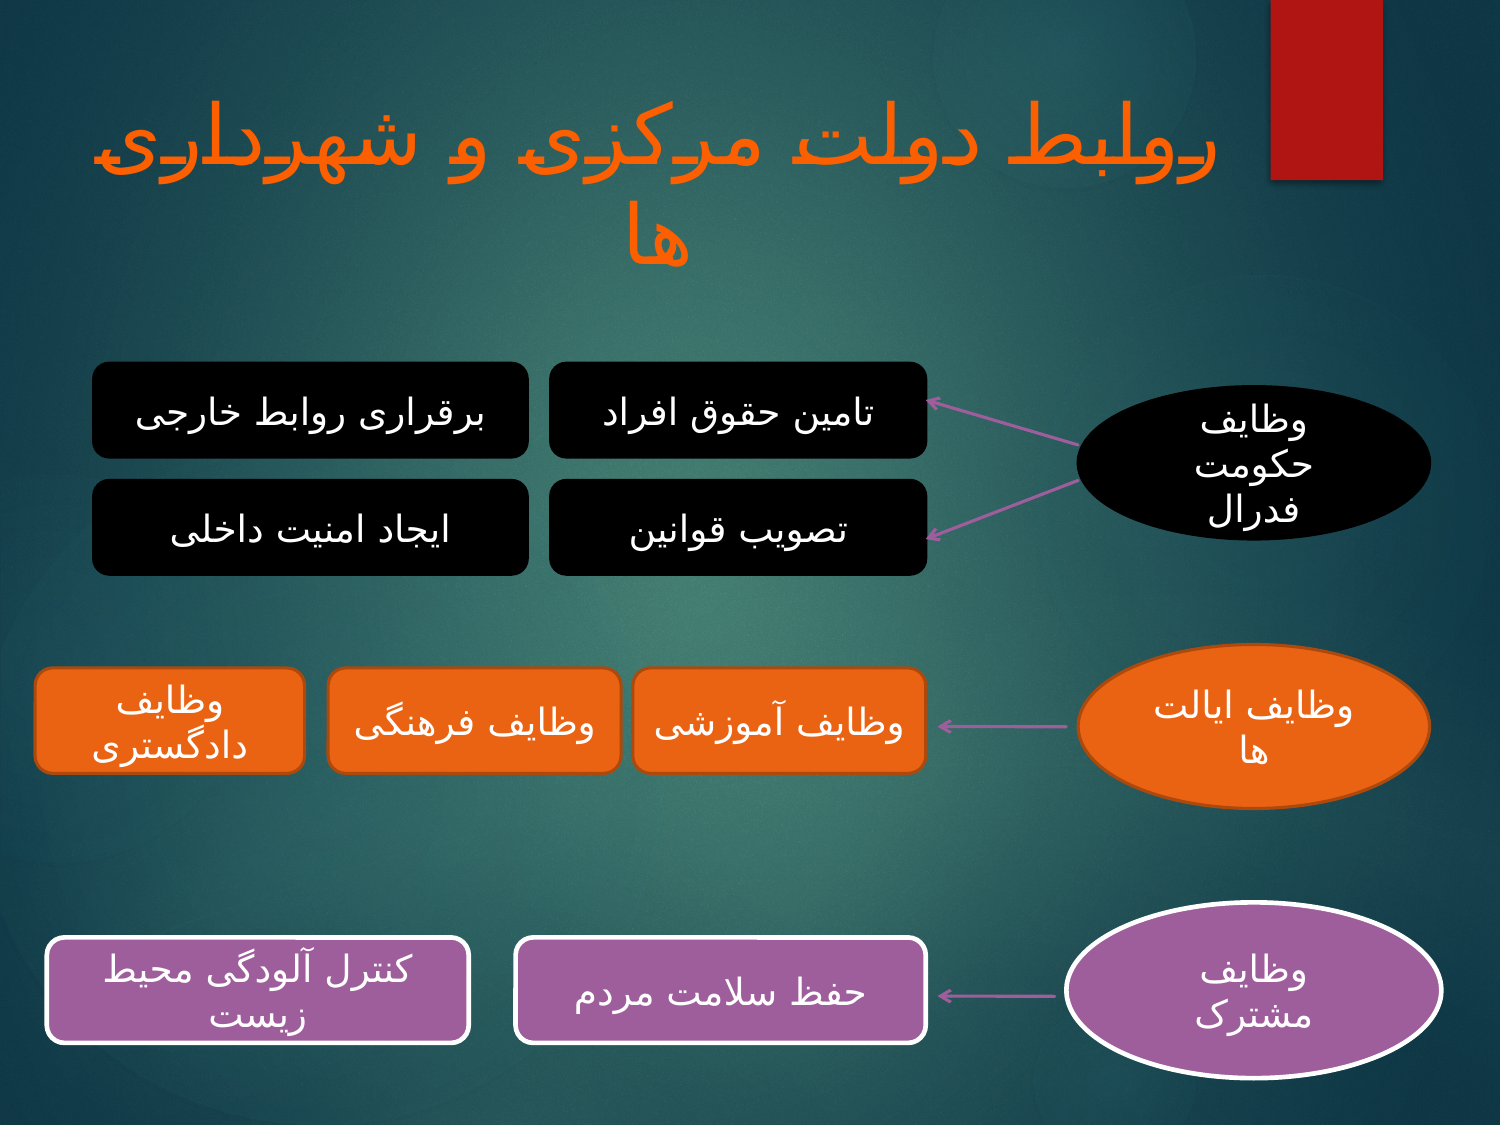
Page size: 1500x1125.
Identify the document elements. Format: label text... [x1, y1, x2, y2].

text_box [925, 399, 1079, 446]
text_box وظایف ایالت ها [1076, 642, 1432, 811]
text_box تصویب قوانین [549, 478, 928, 576]
text_box وظایف حکومت فدرال [1076, 385, 1432, 541]
text_box وظایف آموزشی [631, 666, 928, 775]
title روابط دولت مرکزی و شهرداری ها [79, 74, 1237, 304]
text_box وظایف فرهنگی [326, 666, 623, 775]
text_box برقراری روابط خارجی [92, 361, 529, 459]
text_box حفظ سلامت مردم [513, 935, 929, 1046]
text_box تامین حقوق افراد [549, 361, 928, 459]
text_box وظایف دادگستری [33, 666, 307, 775]
text_box ایجاد امنیت داخلی [92, 478, 529, 576]
text_box وظایف مشترک [1064, 900, 1444, 1081]
text_box کنترل آلودگی محیط زیست [44, 935, 472, 1046]
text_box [925, 480, 1079, 540]
